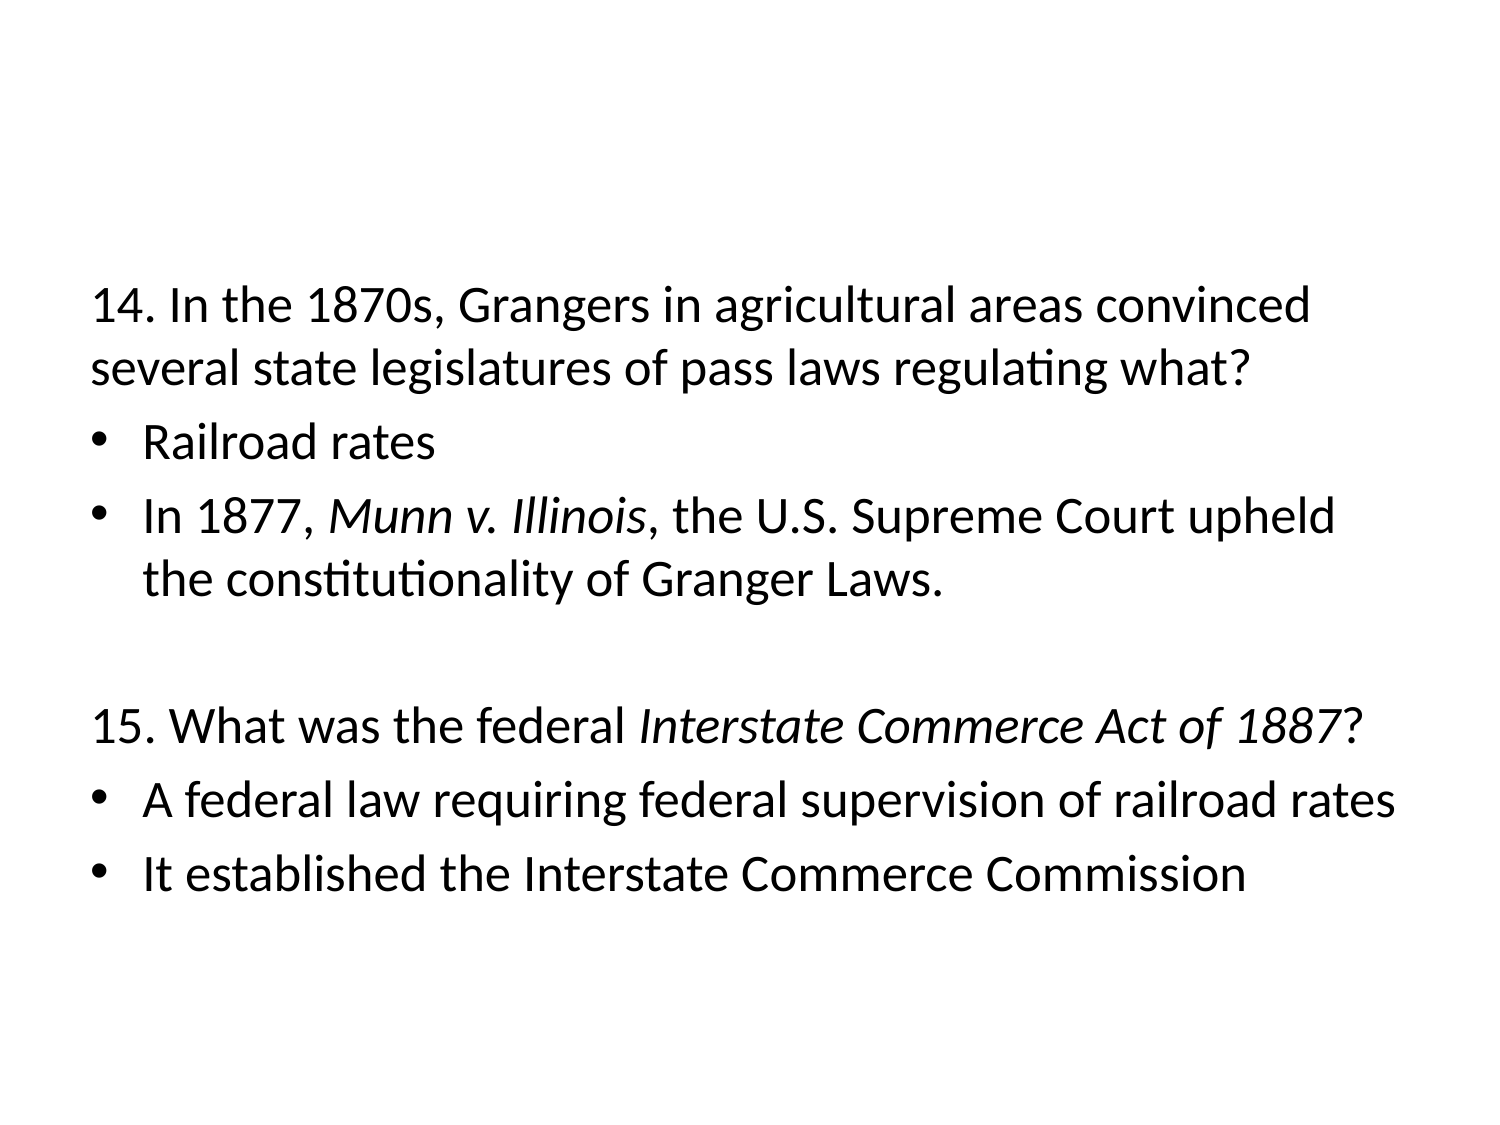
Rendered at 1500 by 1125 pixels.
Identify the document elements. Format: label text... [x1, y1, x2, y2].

list 14. In the 1870s, Grangers in agricultural areas convinced several state legislatures of pass laws regulating what? Railroad rates In 1877, Munn v. Illinois, the U.S. Supreme Court upheld the constitutionality of Granger Laws. 15. What was the federal Interstate Commerce Act of 1887? A federal law requiring federal supervision of railroad rates It established the Interstate Commerce Commission [75, 262, 1425, 1005]
